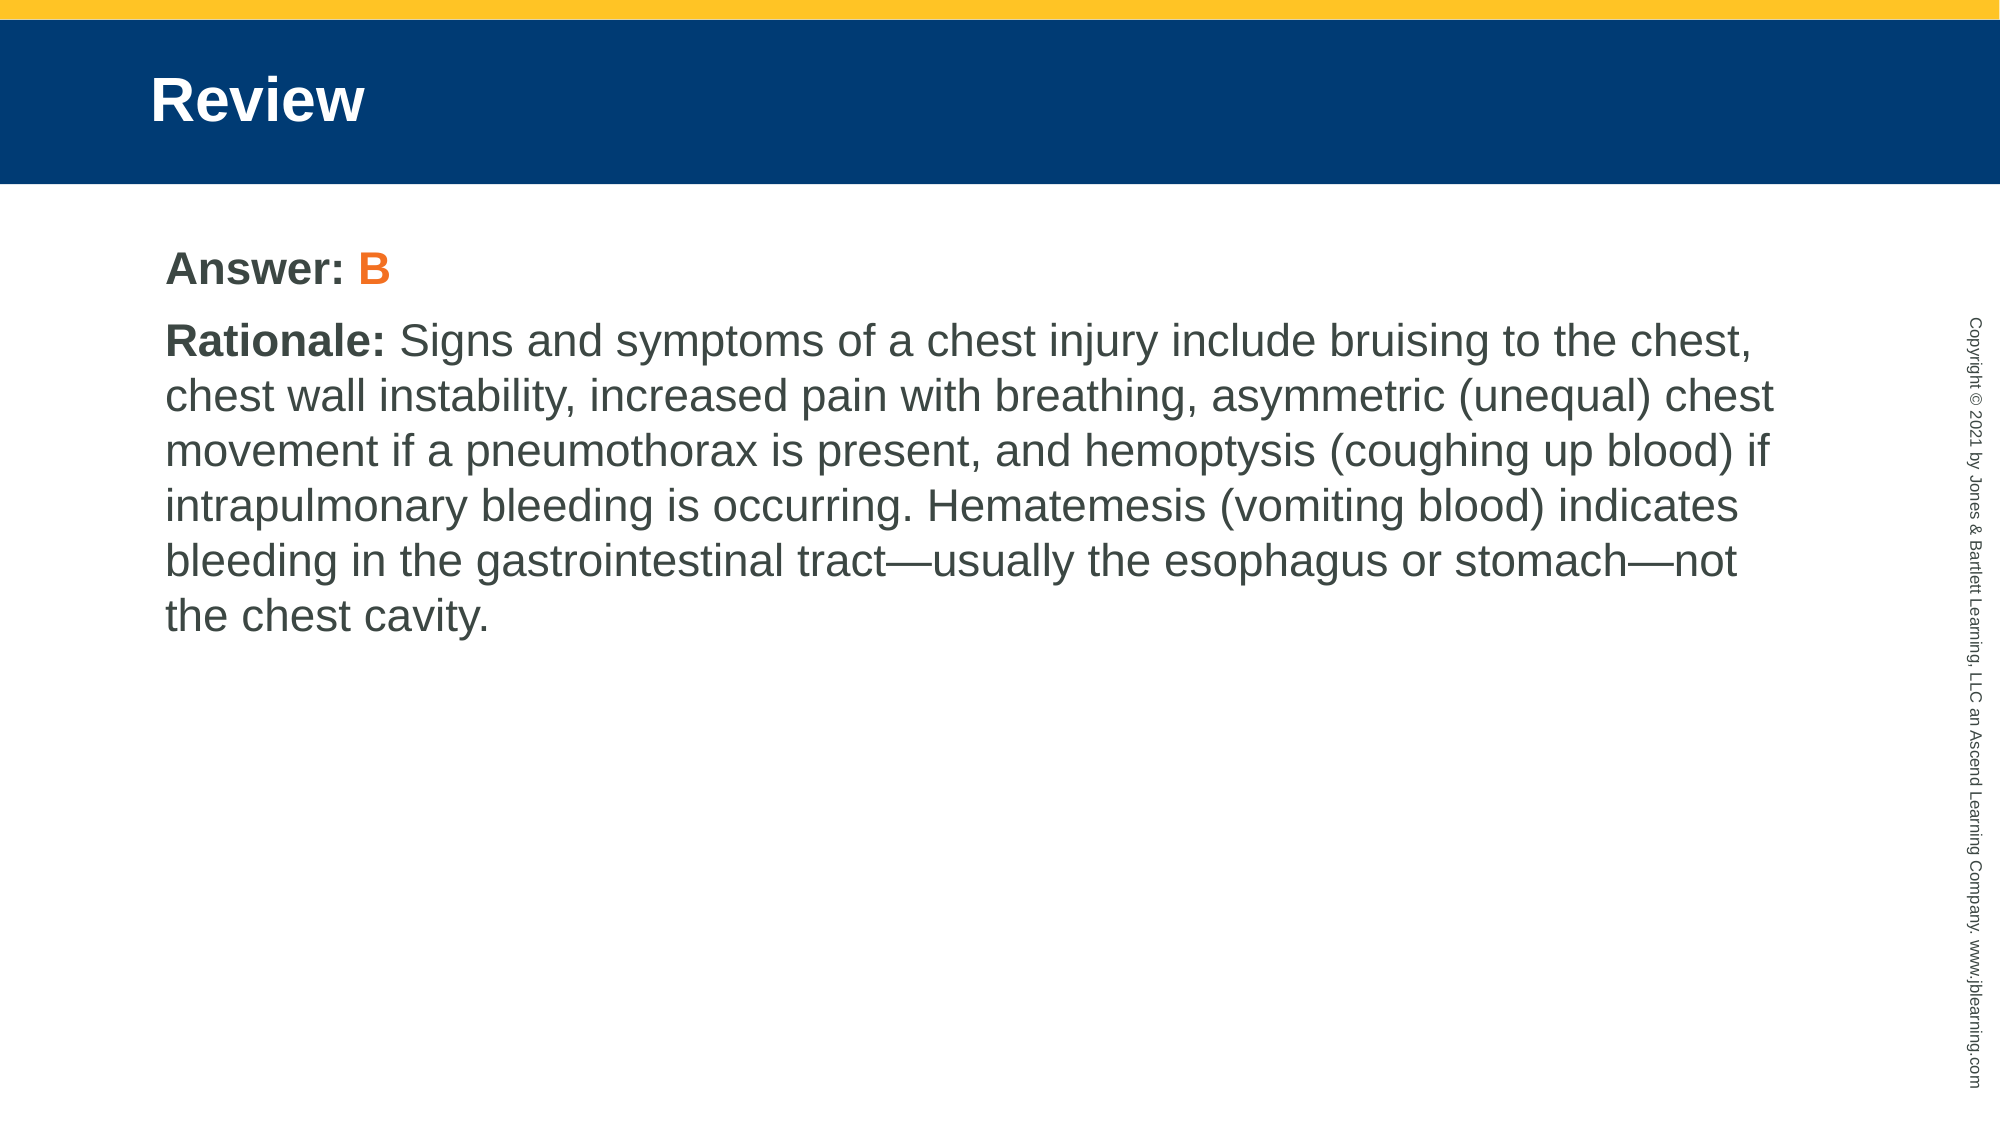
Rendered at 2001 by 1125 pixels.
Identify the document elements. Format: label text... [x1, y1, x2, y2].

list Answer: B Rationale: Signs and symptoms of a chest injury include bruising to the chest, chest wall instability, increased pain with breathing, asymmetric (unequal) chest movement if a pneumothorax is present, and hemoptysis (coughing up blood) if intrapulmonary bleeding is occurring. Hematemesis (vomiting blood) indicates bleeding in the gastrointestinal tract—usually the esophagus or stomach—not the chest cavity. [150, 237, 1850, 1025]
title Review [0, 19, 2000, 185]
